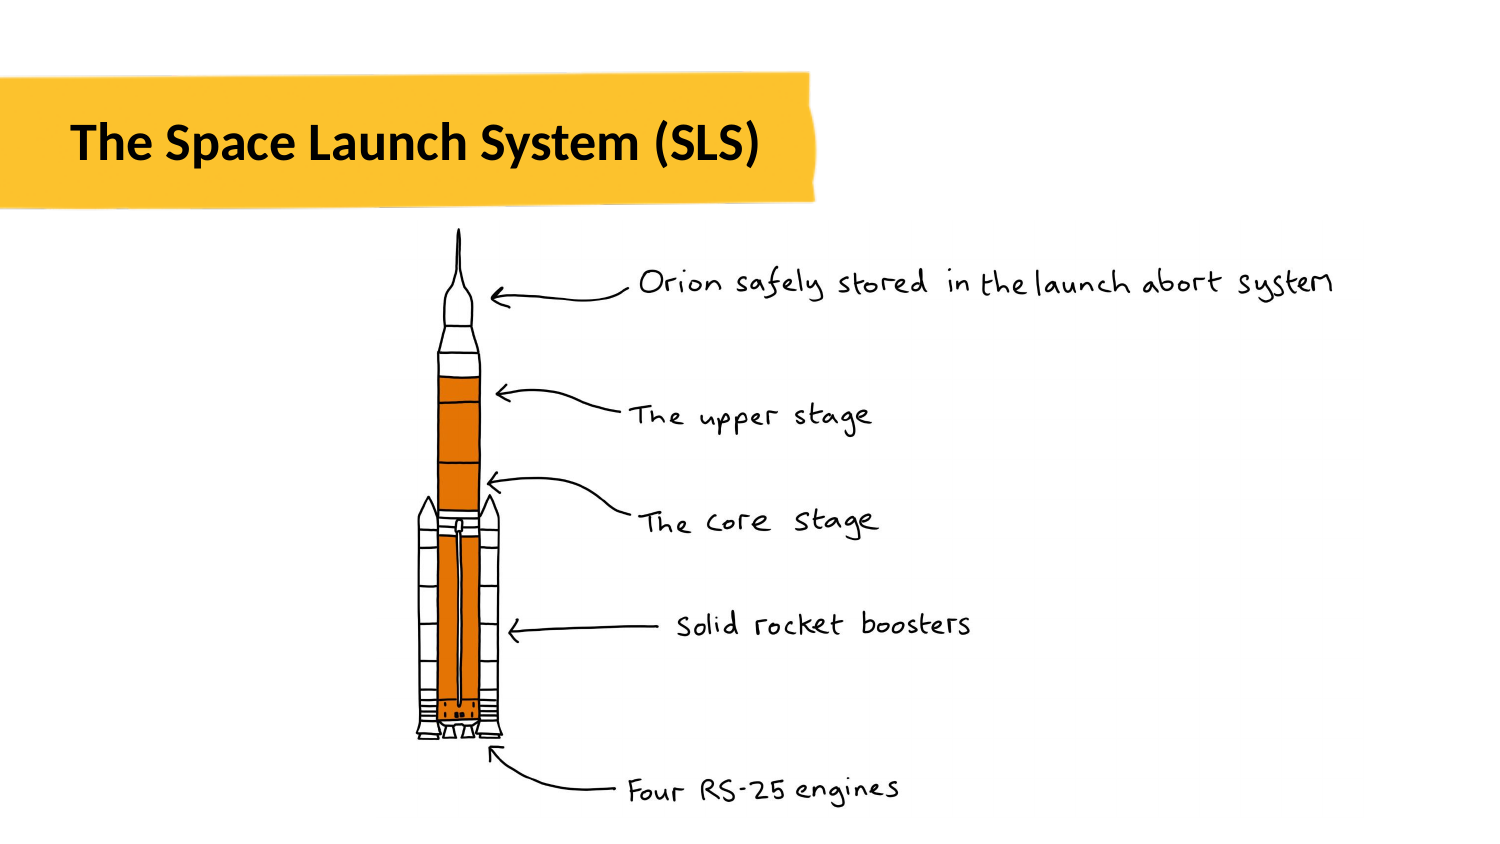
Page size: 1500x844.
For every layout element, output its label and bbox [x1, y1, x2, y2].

picture [0, 66, 824, 213]
picture [375, 219, 1364, 819]
